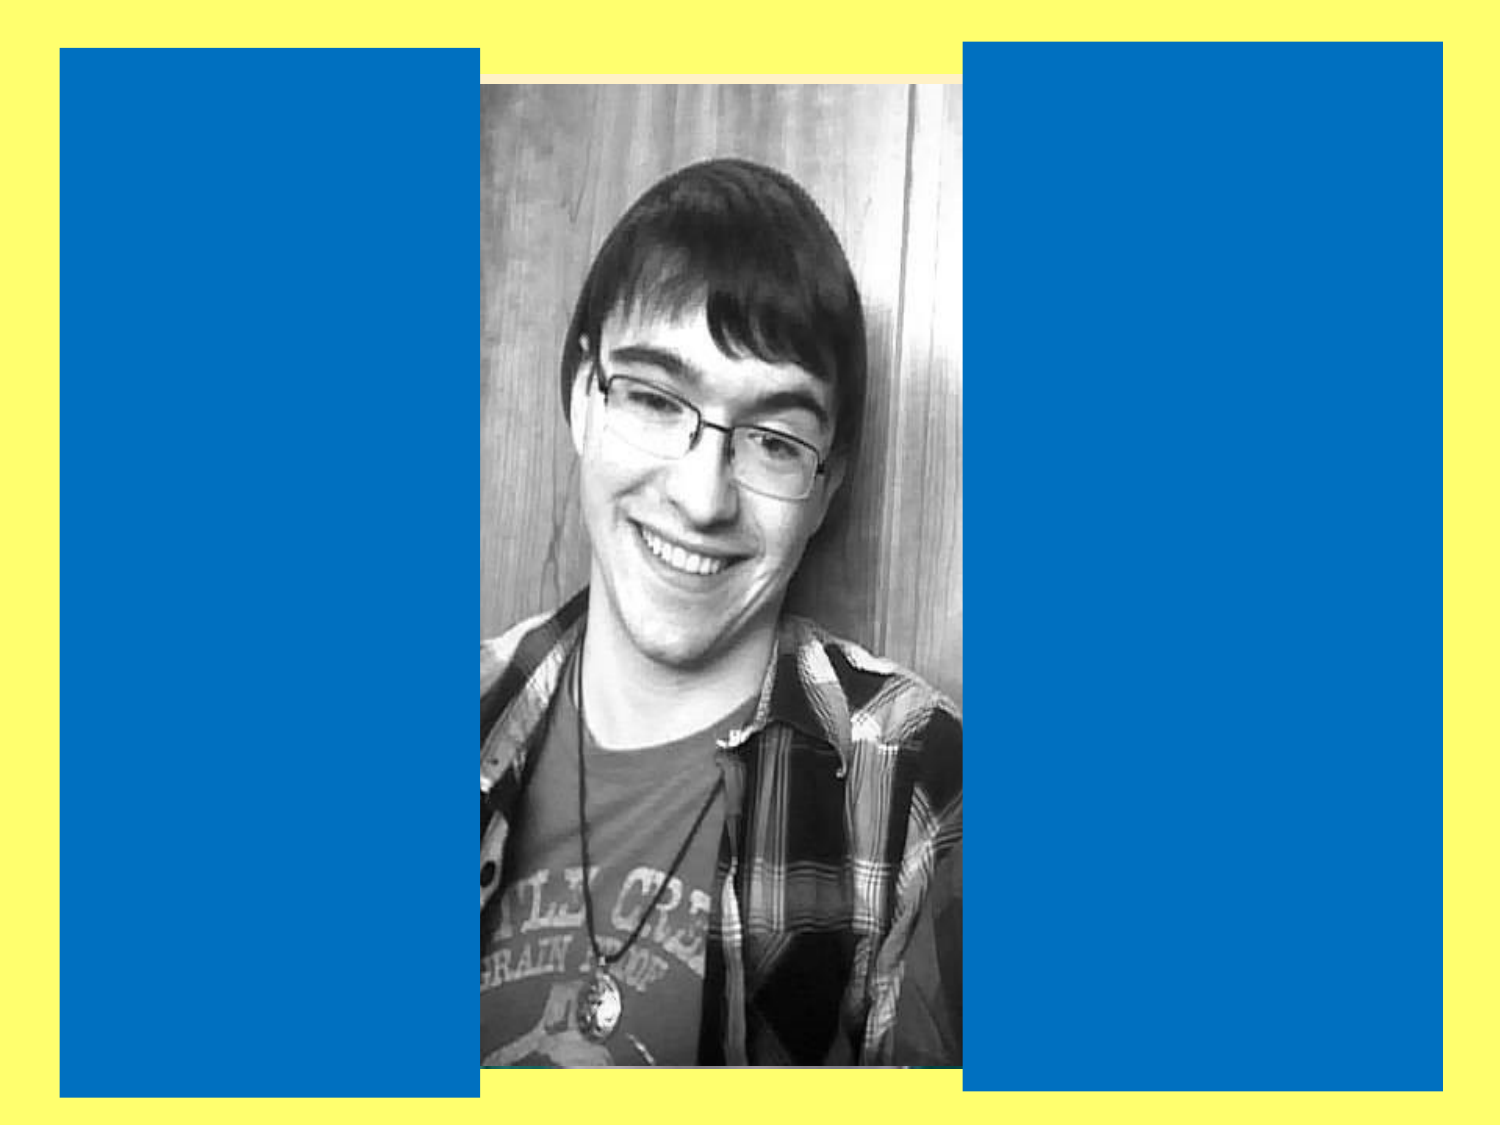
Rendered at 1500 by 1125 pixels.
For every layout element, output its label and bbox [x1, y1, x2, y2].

text_box [962, 41, 1443, 78]
picture [74, 74, 1442, 1070]
text_box [59, 47, 481, 1098]
text_box [962, 1073, 1443, 1092]
